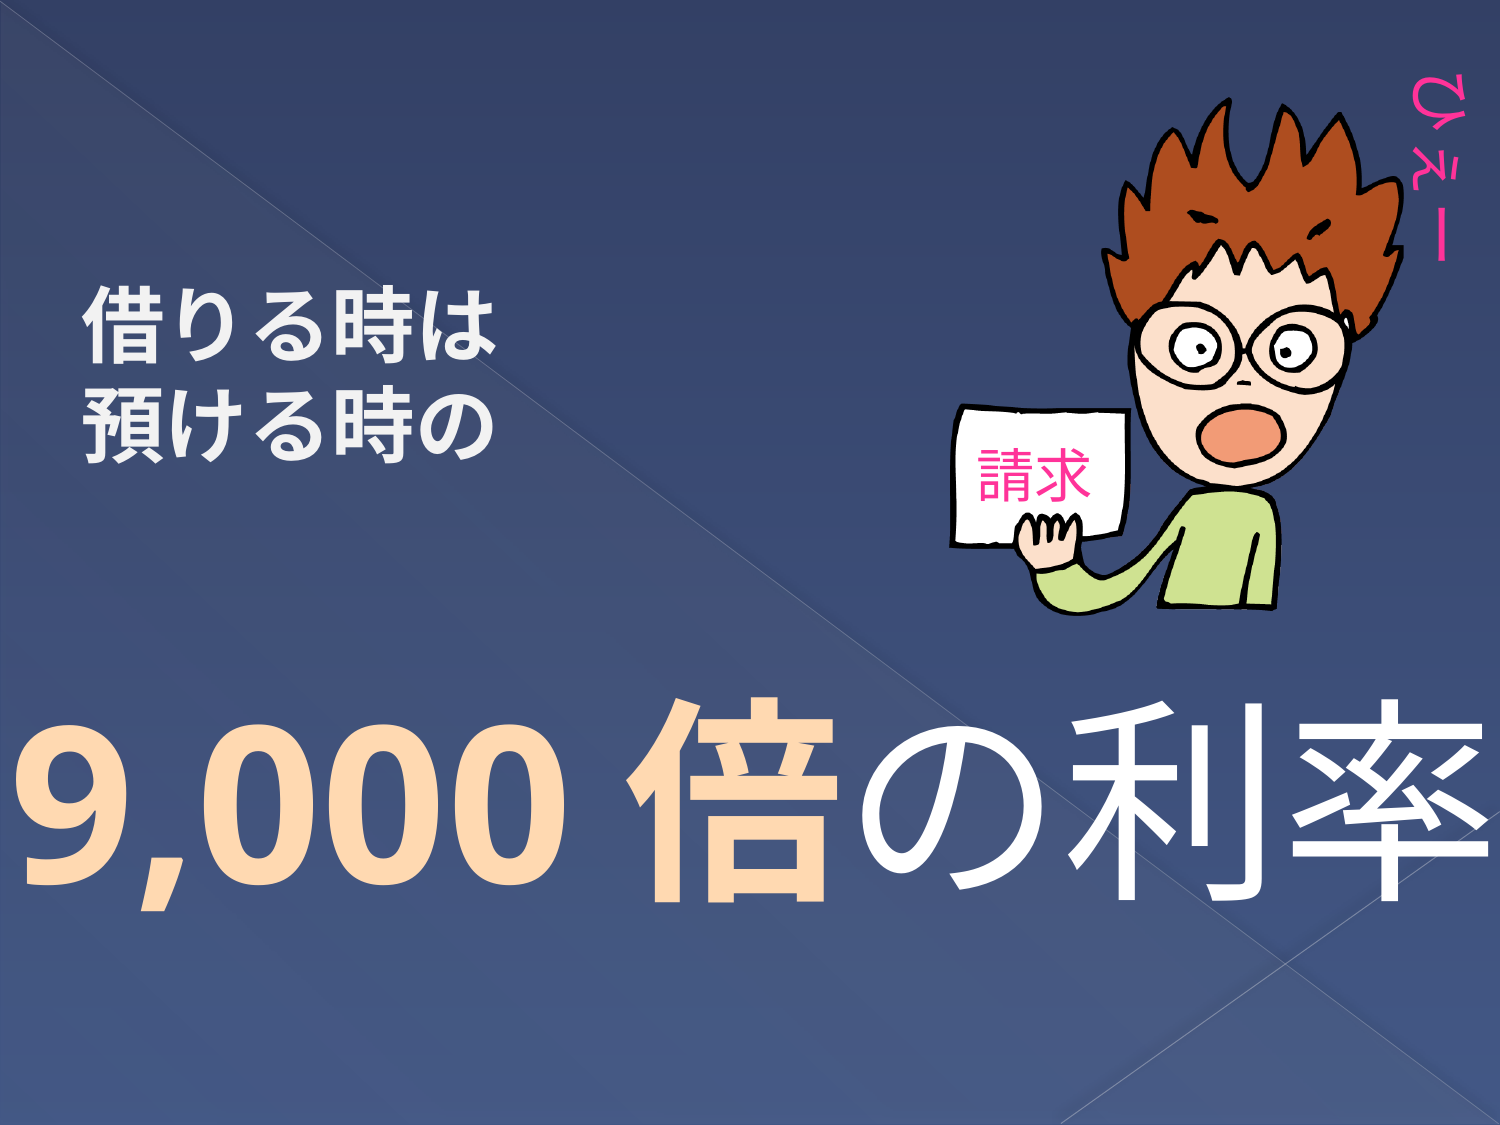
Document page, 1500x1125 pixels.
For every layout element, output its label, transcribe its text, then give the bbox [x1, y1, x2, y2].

text_box 9,000倍の利率 [0, 656, 1500, 935]
picture [948, 97, 1404, 617]
title 借りる時は 預ける時の [26, 113, 1053, 634]
text_box ひぇー [1379, 53, 1491, 239]
